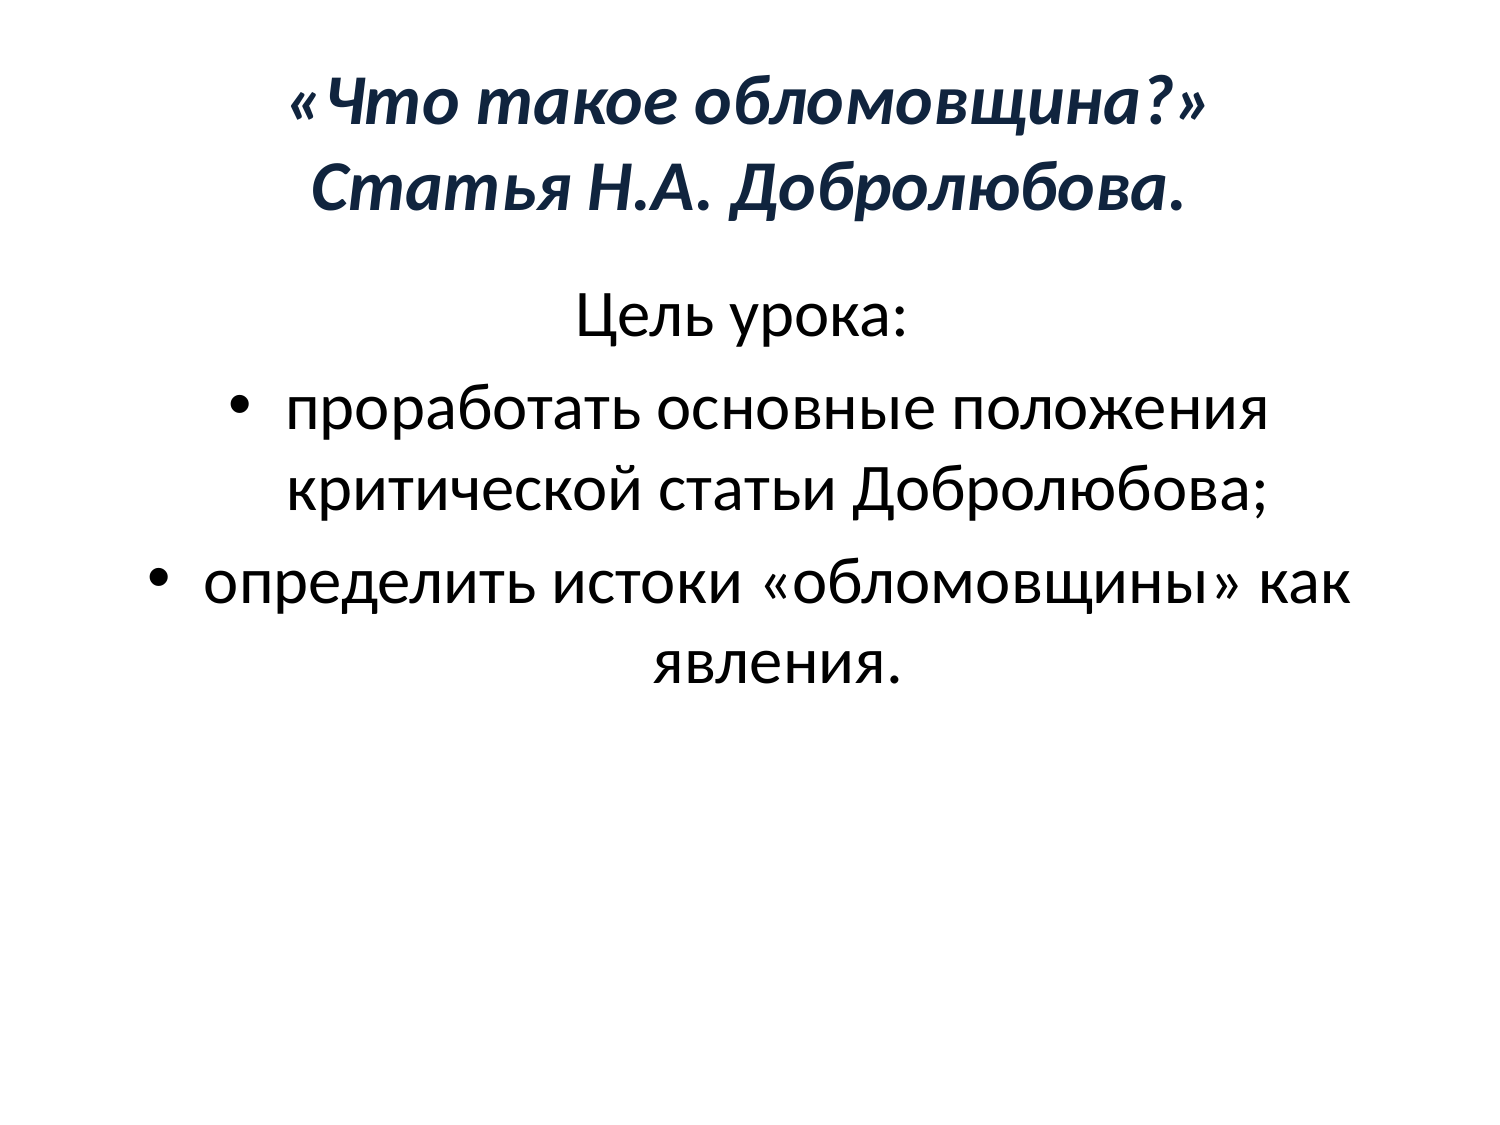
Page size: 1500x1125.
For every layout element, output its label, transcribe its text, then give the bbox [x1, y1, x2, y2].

list Цель урока: проработать основные положения критической статьи Добролюбова; определить истоки «обломовщины» как явления. [75, 262, 1425, 1005]
title «Что такое обломовщина?» Статья Н.А. Добролюбова. [75, 45, 1425, 233]
